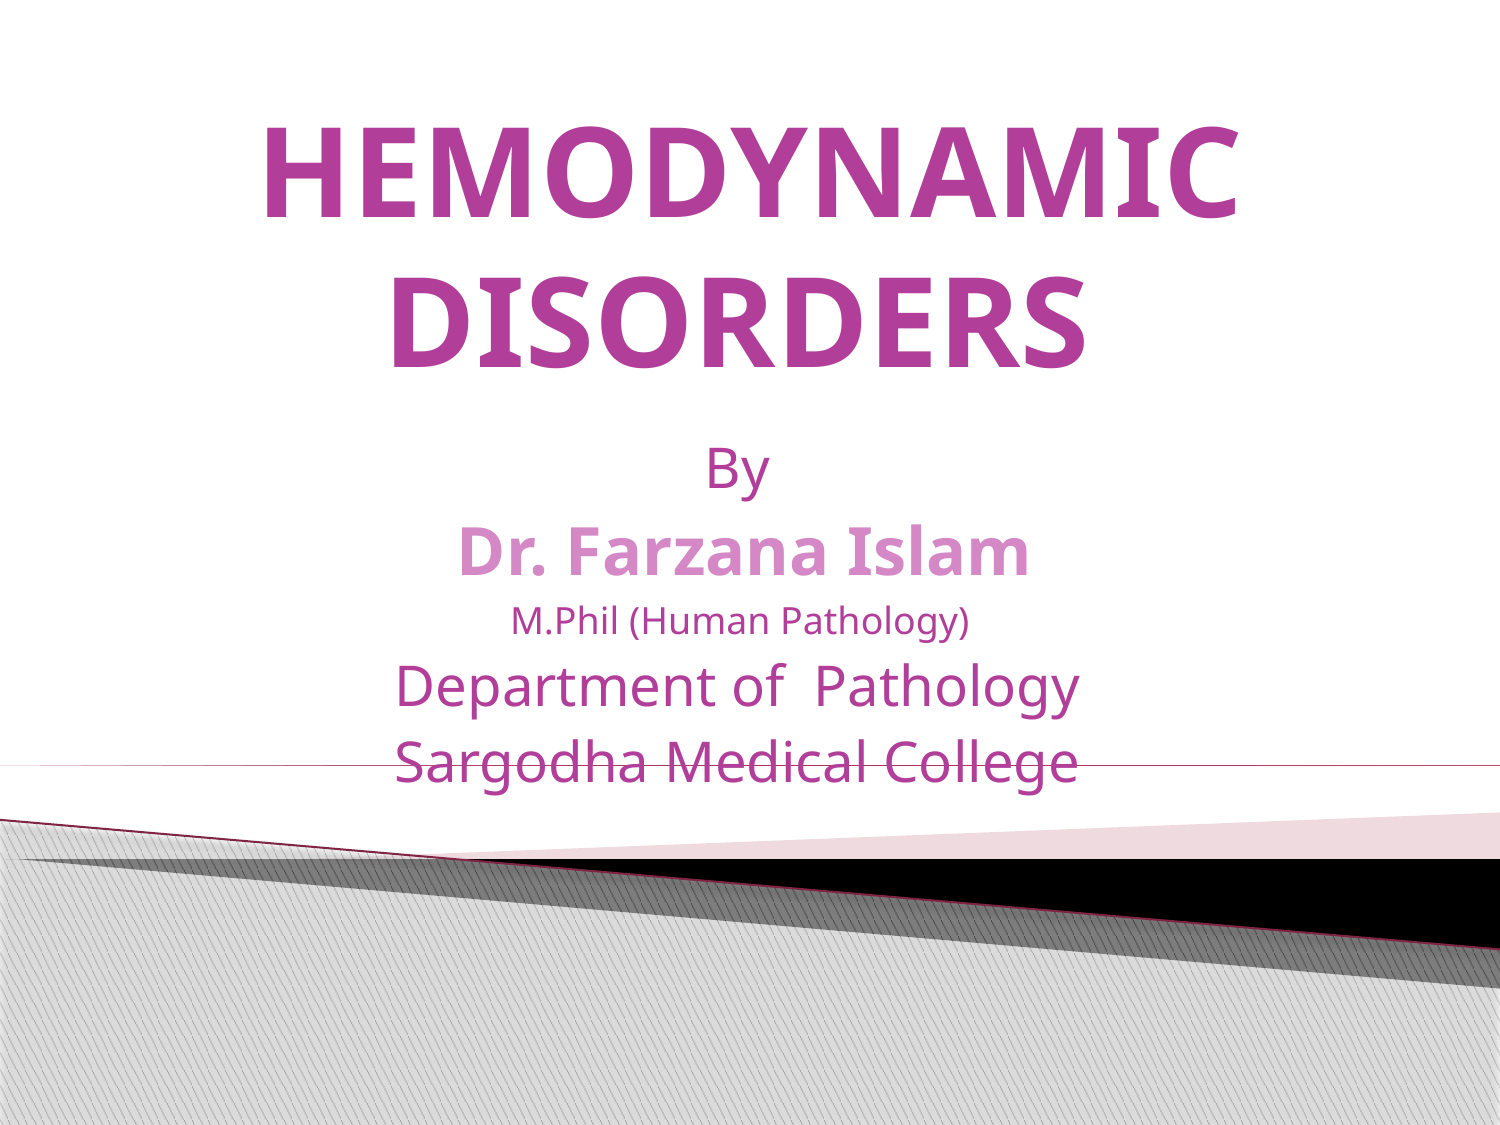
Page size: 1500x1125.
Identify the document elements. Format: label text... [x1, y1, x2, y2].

subtitle By Dr. Farzana Islam M.Phil (Human Pathology) Department of Pathology Sargodha Medical College [112, 425, 1388, 838]
title HEMODYNAMIC DISORDERS [112, 99, 1388, 401]
picture [5, 859, 1500, 989]
